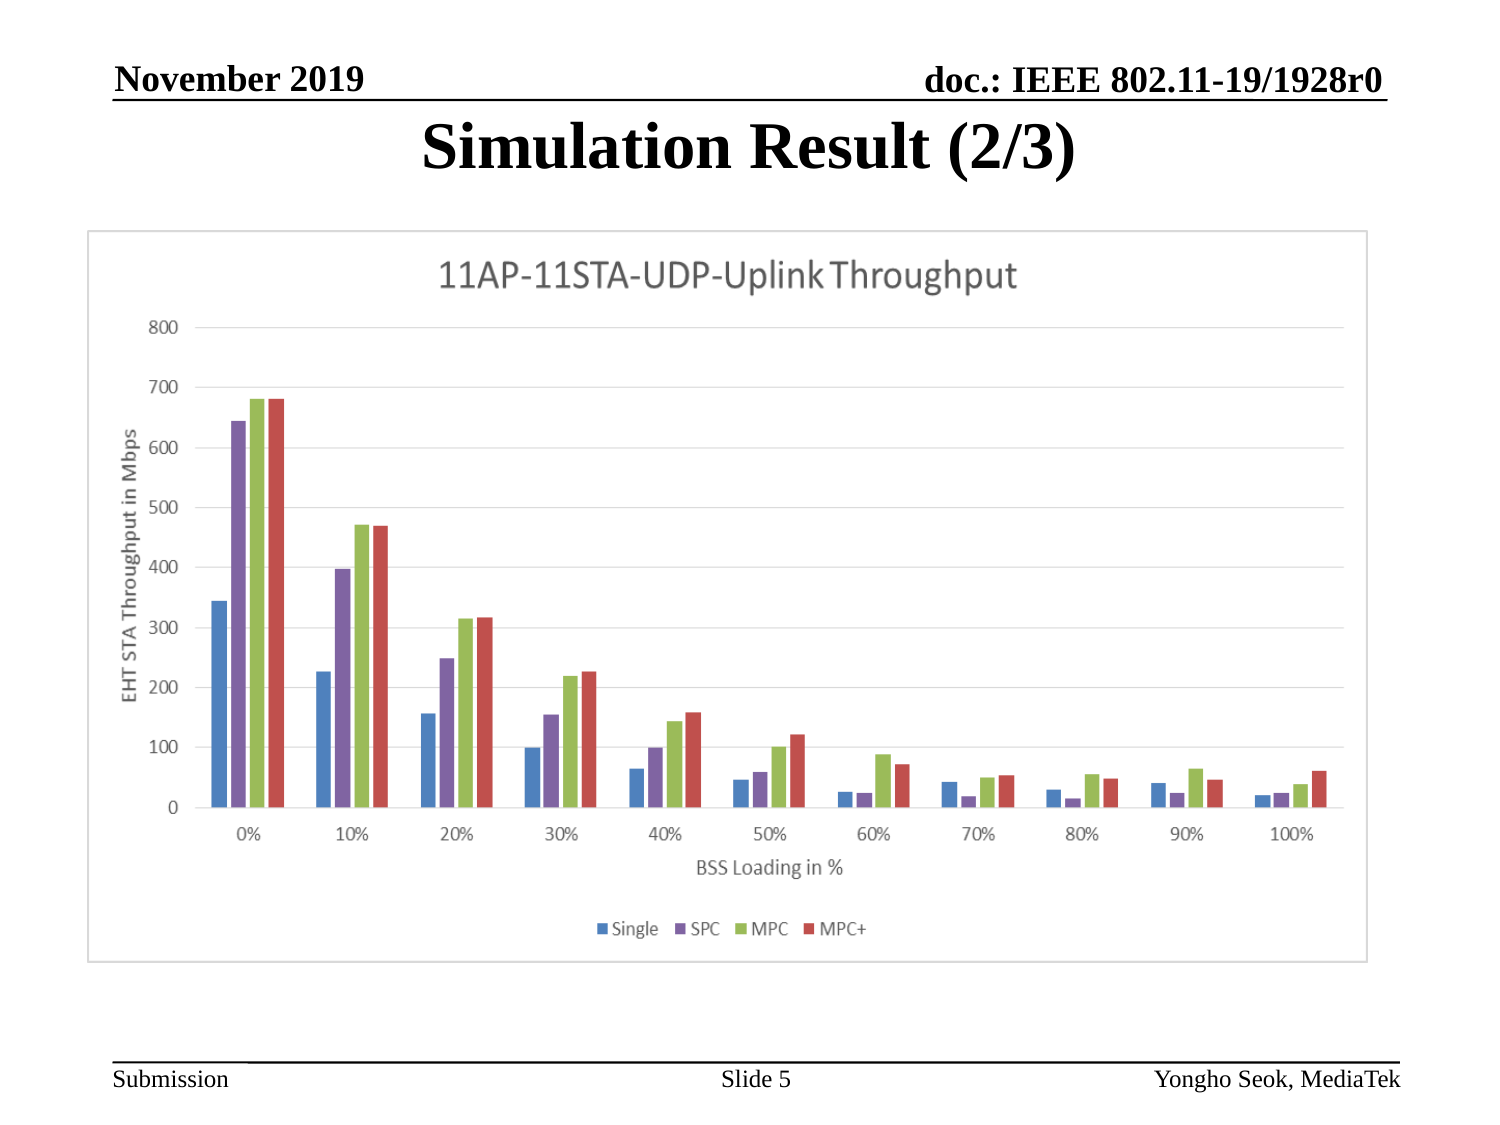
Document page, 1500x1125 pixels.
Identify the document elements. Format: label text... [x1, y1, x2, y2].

slide_number Slide 5 [720, 1061, 792, 1093]
title Simulation Result (2/3) [74, 70, 1426, 221]
picture [87, 230, 1368, 963]
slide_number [114, 53, 423, 100]
footer Yongho Seok, MediaTek [878, 1061, 1402, 1093]
